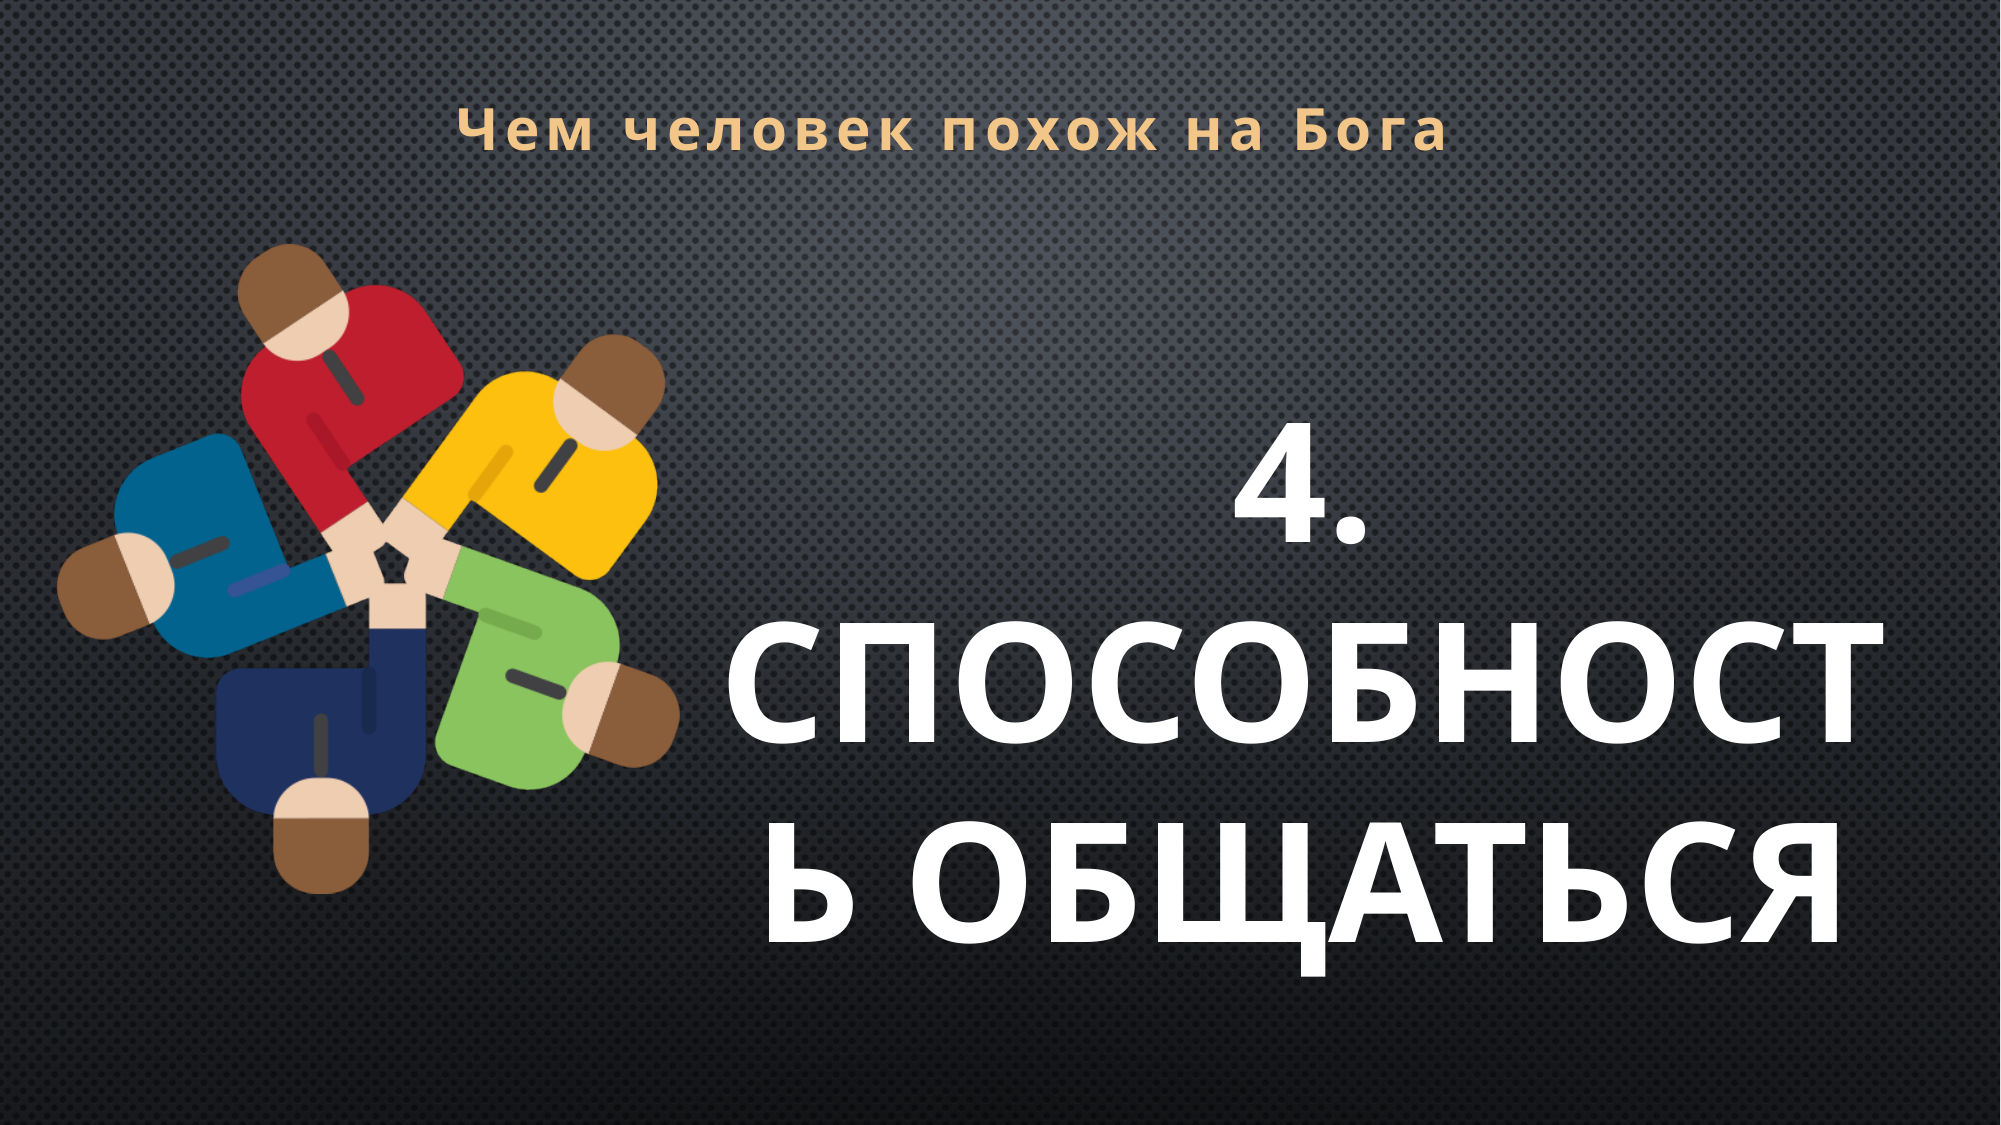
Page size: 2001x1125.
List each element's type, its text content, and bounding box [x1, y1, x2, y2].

picture [43, 244, 693, 894]
subtitle 4. Способность общаться [693, 368, 1949, 622]
text_box Чем человек похож на Бога [327, 84, 1578, 170]
